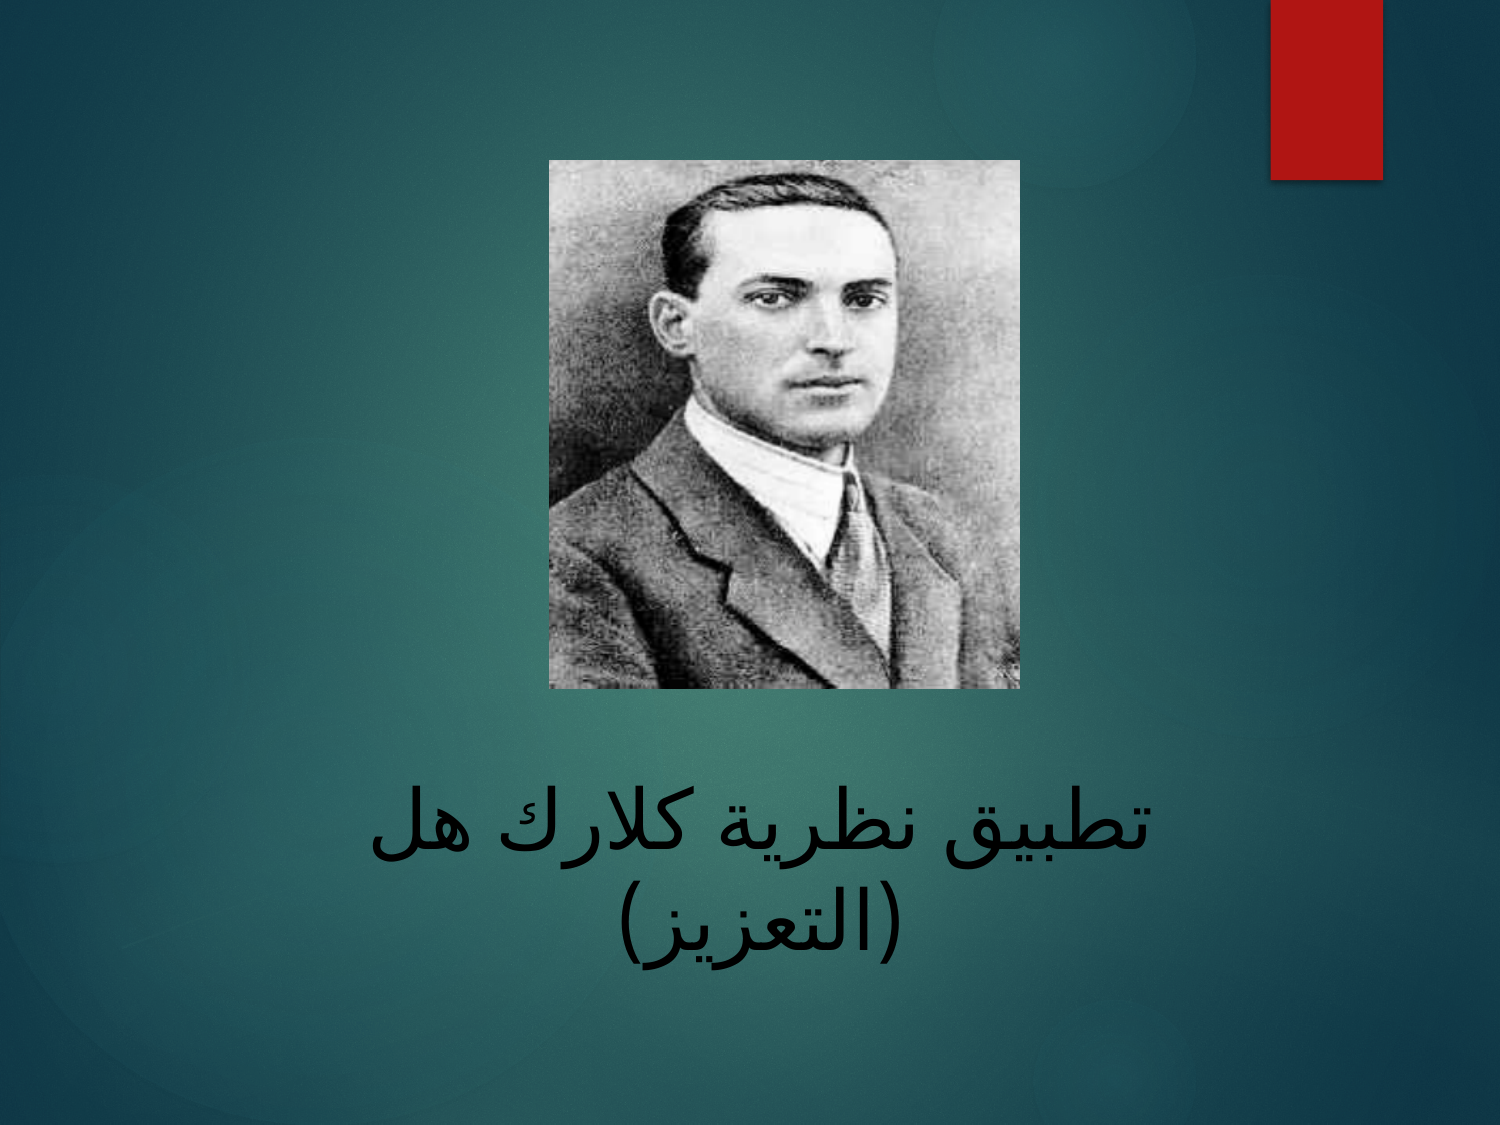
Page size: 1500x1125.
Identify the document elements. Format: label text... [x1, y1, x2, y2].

title تطبيق نظرية كلارك هل (التعزيز) [242, 704, 1280, 975]
picture [548, 160, 1021, 689]
